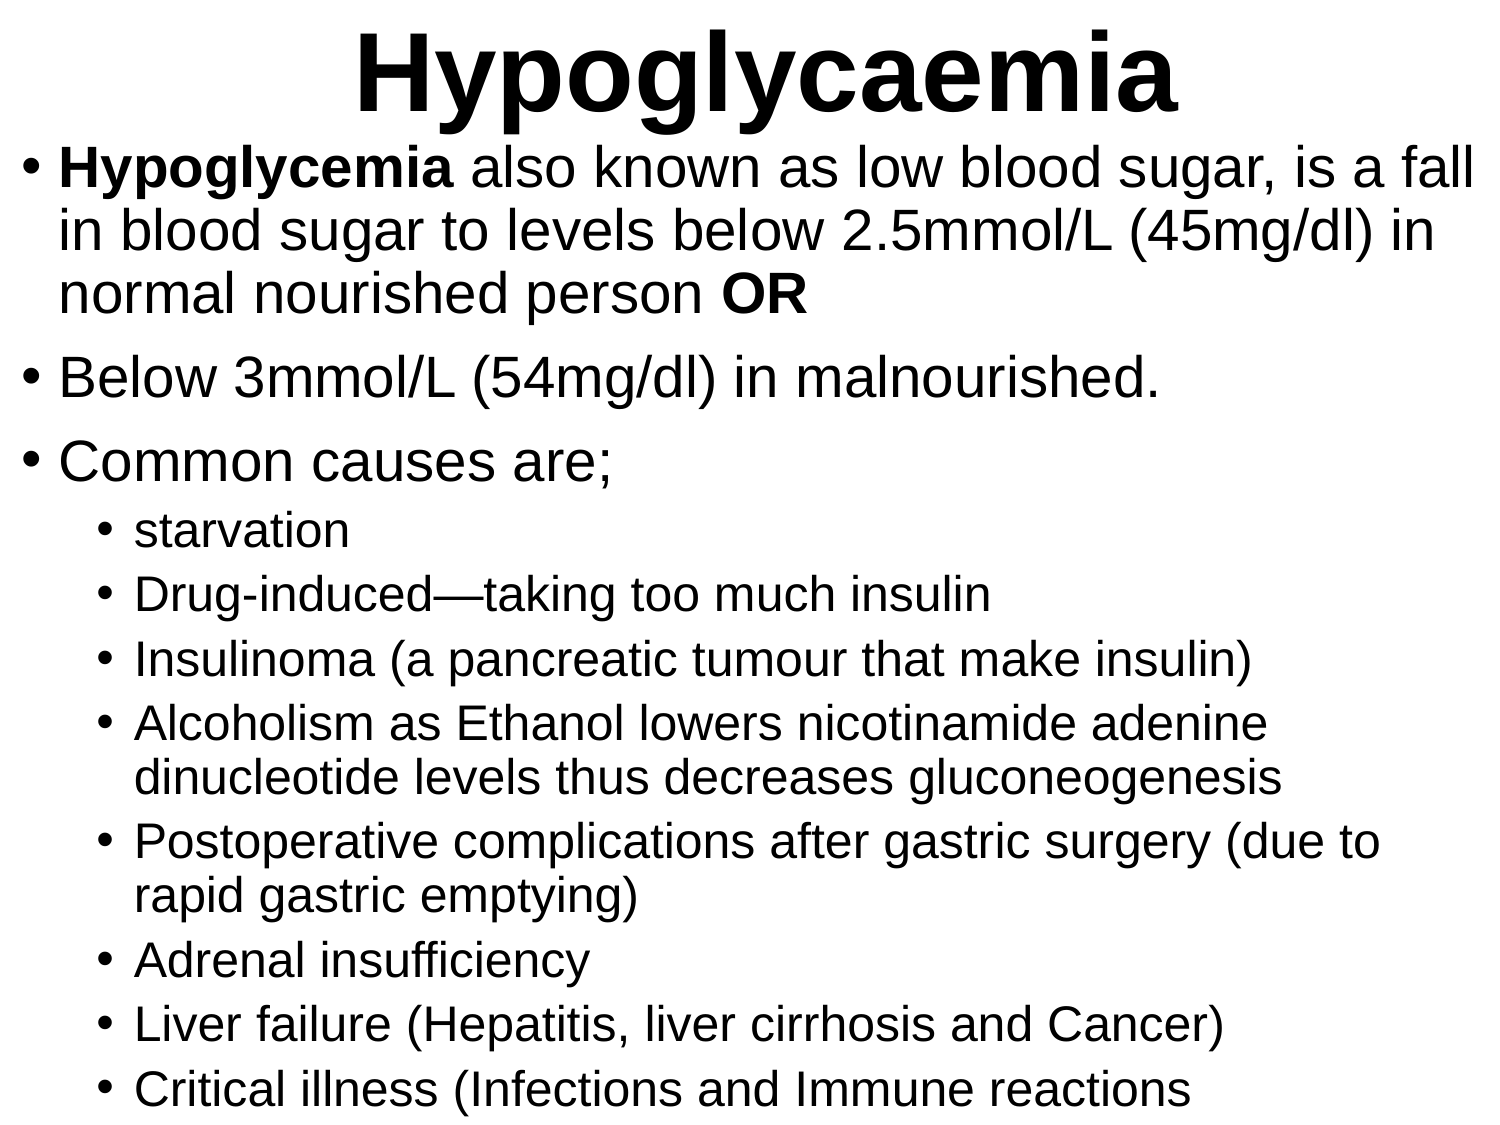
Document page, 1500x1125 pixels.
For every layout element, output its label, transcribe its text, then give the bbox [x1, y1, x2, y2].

list Hypoglycemia also known as low blood sugar, is a fall in blood sugar to levels below 2.5mmol/L (45mg/dl) in normal nourished person OR Below 3mmol/L (54mg/dl) in malnourished. Common causes are; starvation Drug-induced—taking too much insulin Insulinoma (a pancreatic tumour that make insulin) Alcoholism as Ethanol lowers nicotinamide adenine dinucleotide levels thus decreases gluconeogenesis Postoperative complications after gastric surgery (due to rapid gastric emptying) Adrenal insufficiency Liver failure (Hepatitis, liver cirrhosis and Cancer) Critical illness (Infections and Immune reactions [6, 129, 1500, 1125]
title Hypoglycaemia [75, 0, 1425, 129]
